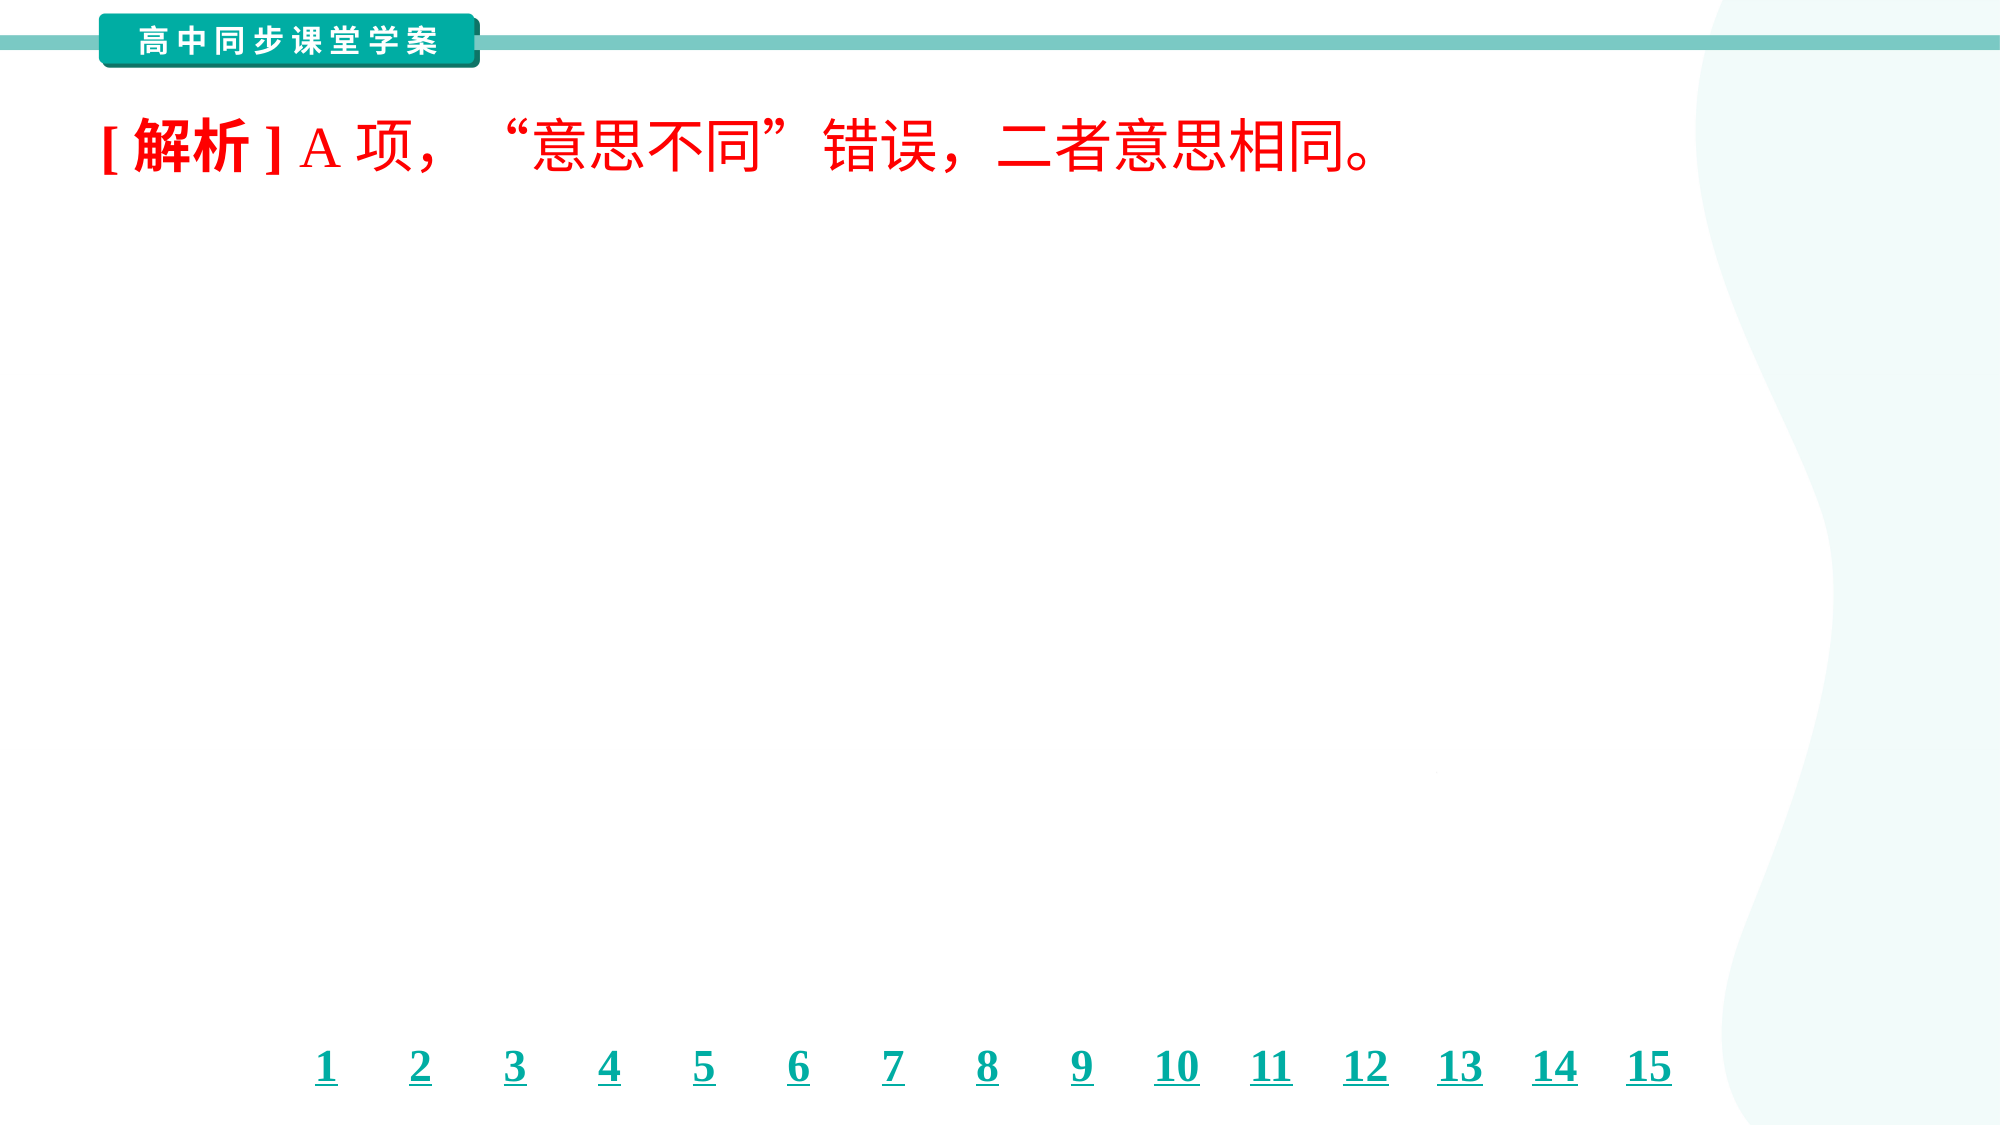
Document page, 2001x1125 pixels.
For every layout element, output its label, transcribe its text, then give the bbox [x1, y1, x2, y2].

picture [0, 0, 2000, 1125]
text_box [解析] A项，“意思不同”错误，二者意思相同。 [100, 76, 1899, 179]
